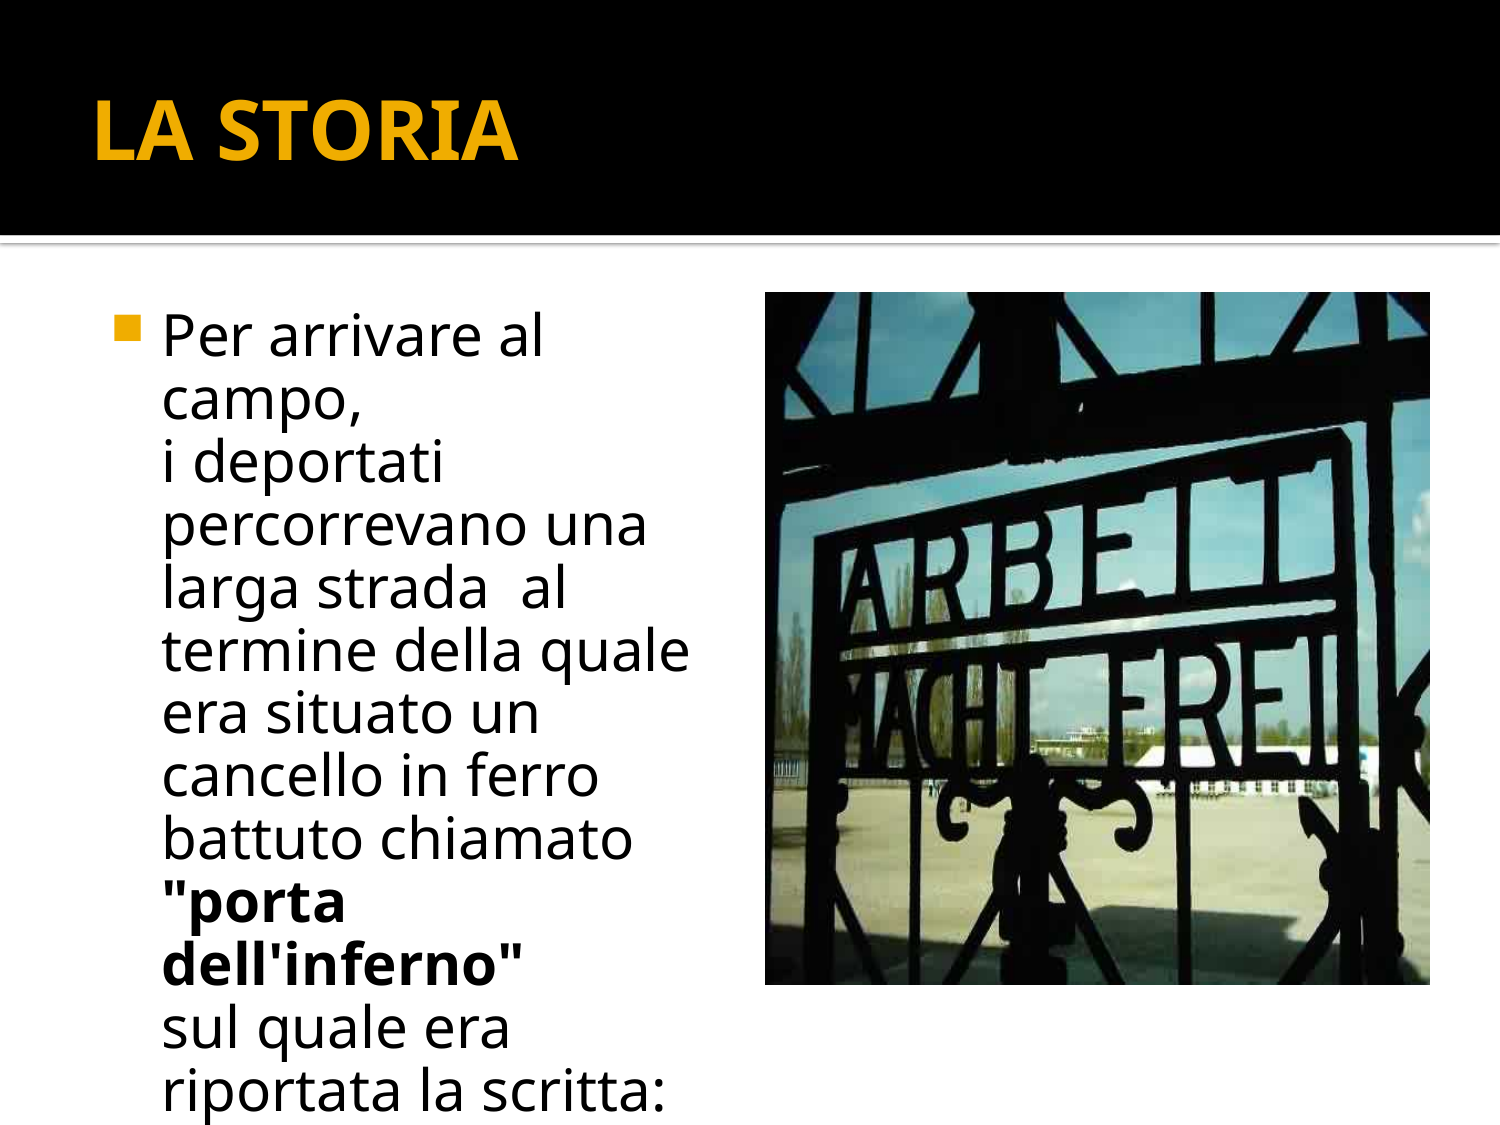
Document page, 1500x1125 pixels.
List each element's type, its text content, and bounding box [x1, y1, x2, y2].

list Per arrivare al campo, i deportati percorrevano una larga strada al termine della quale era situato un cancello in ferro battuto chiamato "porta dell'inferno" sul quale era riportata la scritta: “Arbeit macht frei" (Il lavoro rende liberi). [74, 290, 738, 1050]
title LA STORIA [75, 24, 1425, 231]
picture [765, 292, 1430, 985]
